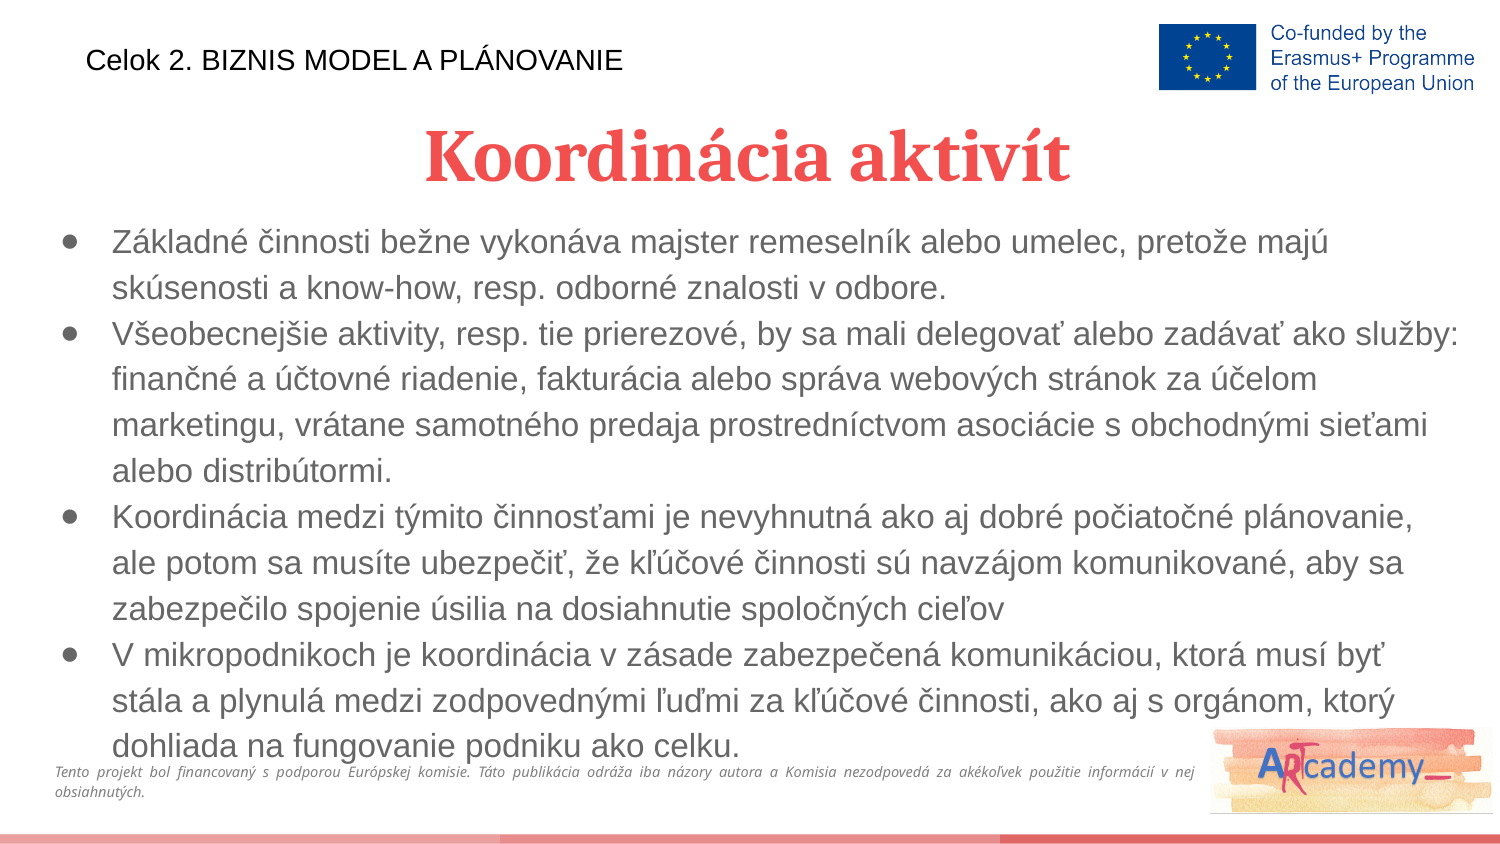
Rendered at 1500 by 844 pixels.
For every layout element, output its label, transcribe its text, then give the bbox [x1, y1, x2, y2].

text_box Celok 2. BIZNIS MODEL A PLÁNOVANIE [70, 33, 750, 84]
title Koordinácia aktivít [9, 84, 1487, 212]
list Základné činnosti bežne vykonáva majster remeselník alebo umelec, pretože majú skúsenosti a know-how, resp. odborné znalosti v odbore. Všeobecnejšie aktivity, resp. tie prierezové, by sa mali delegovať alebo zadávať ako služby: finančné a účtovné riadenie, fakturácia alebo správa webových stránok za účelom marketingu, vrátane samotného predaja prostredníctvom asociácie s obchodnými sieťami alebo distribútormi. Koordinácia medzi týmito činnosťami je nevyhnutná ako aj dobré počiatočné plánovanie, ale potom sa musíte ubezpečiť, že kľúčové činnosti sú navzájom komunikované, aby sa zabezpečilo spojenie úsilia na dosiahnutie spoločných cieľov V mikropodnikoch je koordinácia v zásade zabezpečená komunikáciou, ktorá musí byť stála a plynulá medzi zodpovednými ľuďmi za kľúčové činnosti, ako aj s orgánom, ktorý dohliada na fungovanie podniku ako celku. [21, 198, 1479, 712]
text_box Tento projekt bol financovaný s podporou Európskej komisie. Táto publikácia odráža iba názory autora a Komisia nezodpovedá za akékoľvek použitie informácií v nej obsiahnutých. [39, 754, 1205, 799]
picture [1158, 24, 1474, 94]
picture [1210, 709, 1493, 844]
